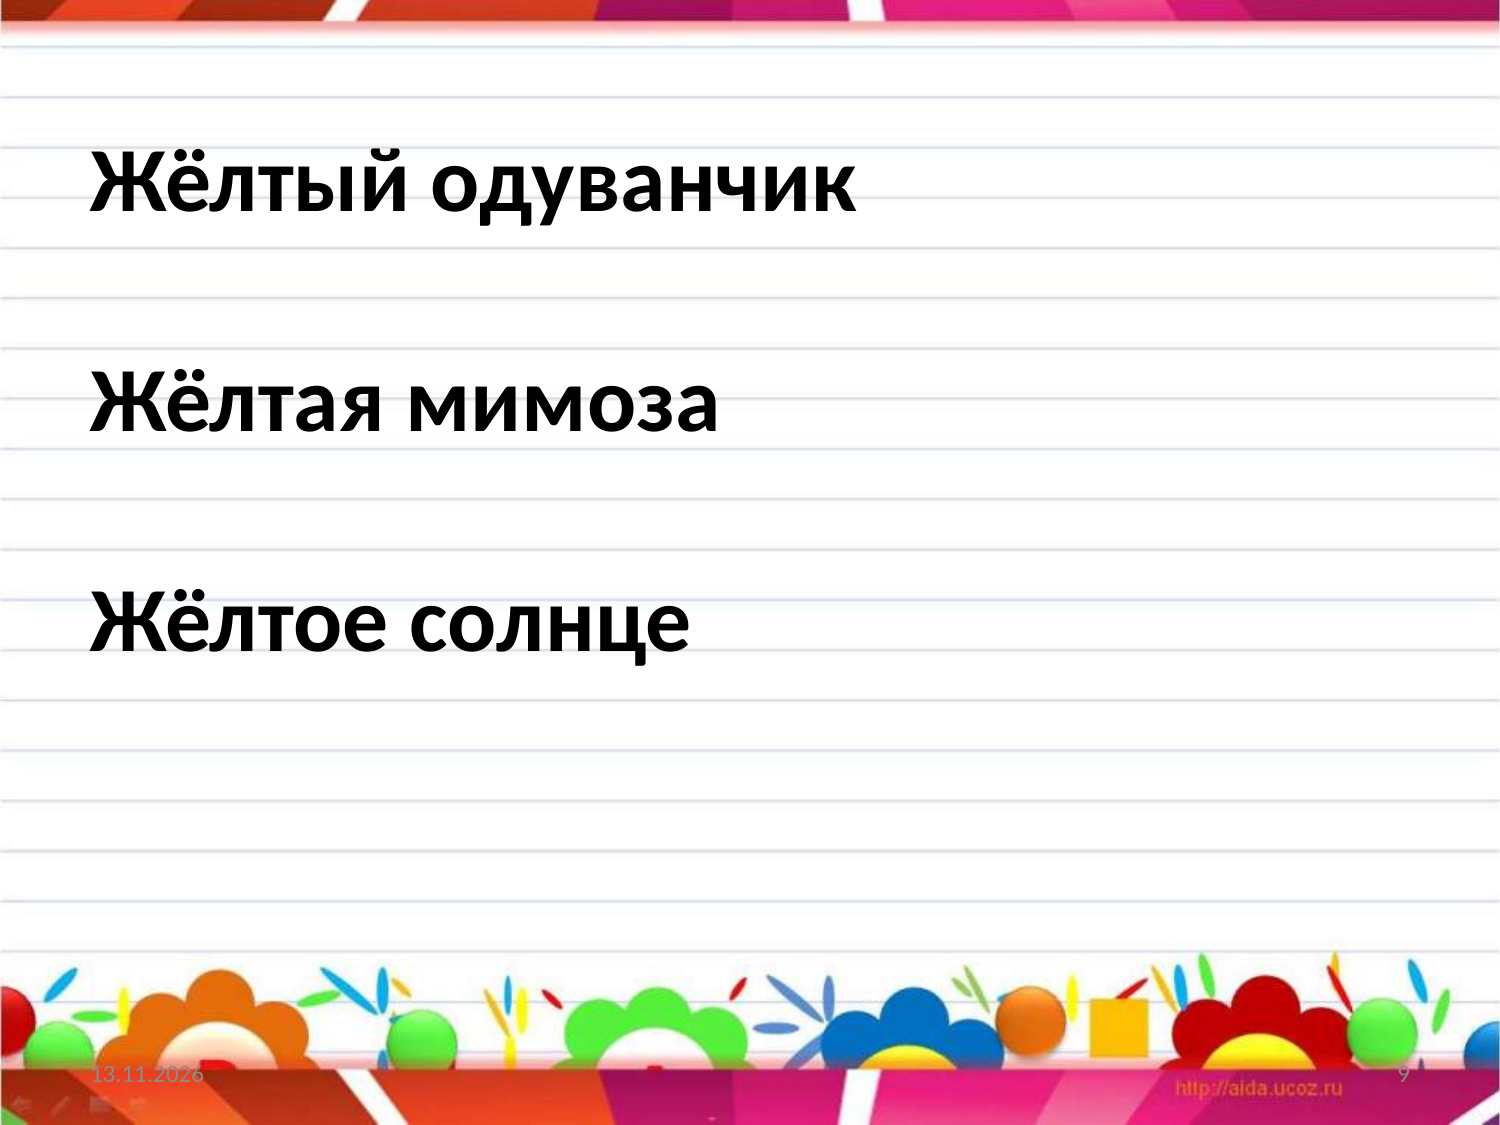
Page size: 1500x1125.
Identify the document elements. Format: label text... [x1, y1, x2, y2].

title Жёлтый одуванчик Жёлтая мимоза Жёлтое солнце [74, 44, 1426, 965]
picture [0, 0, 1500, 1125]
slide_number 9 [1074, 1042, 1425, 1103]
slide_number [75, 1042, 425, 1103]
